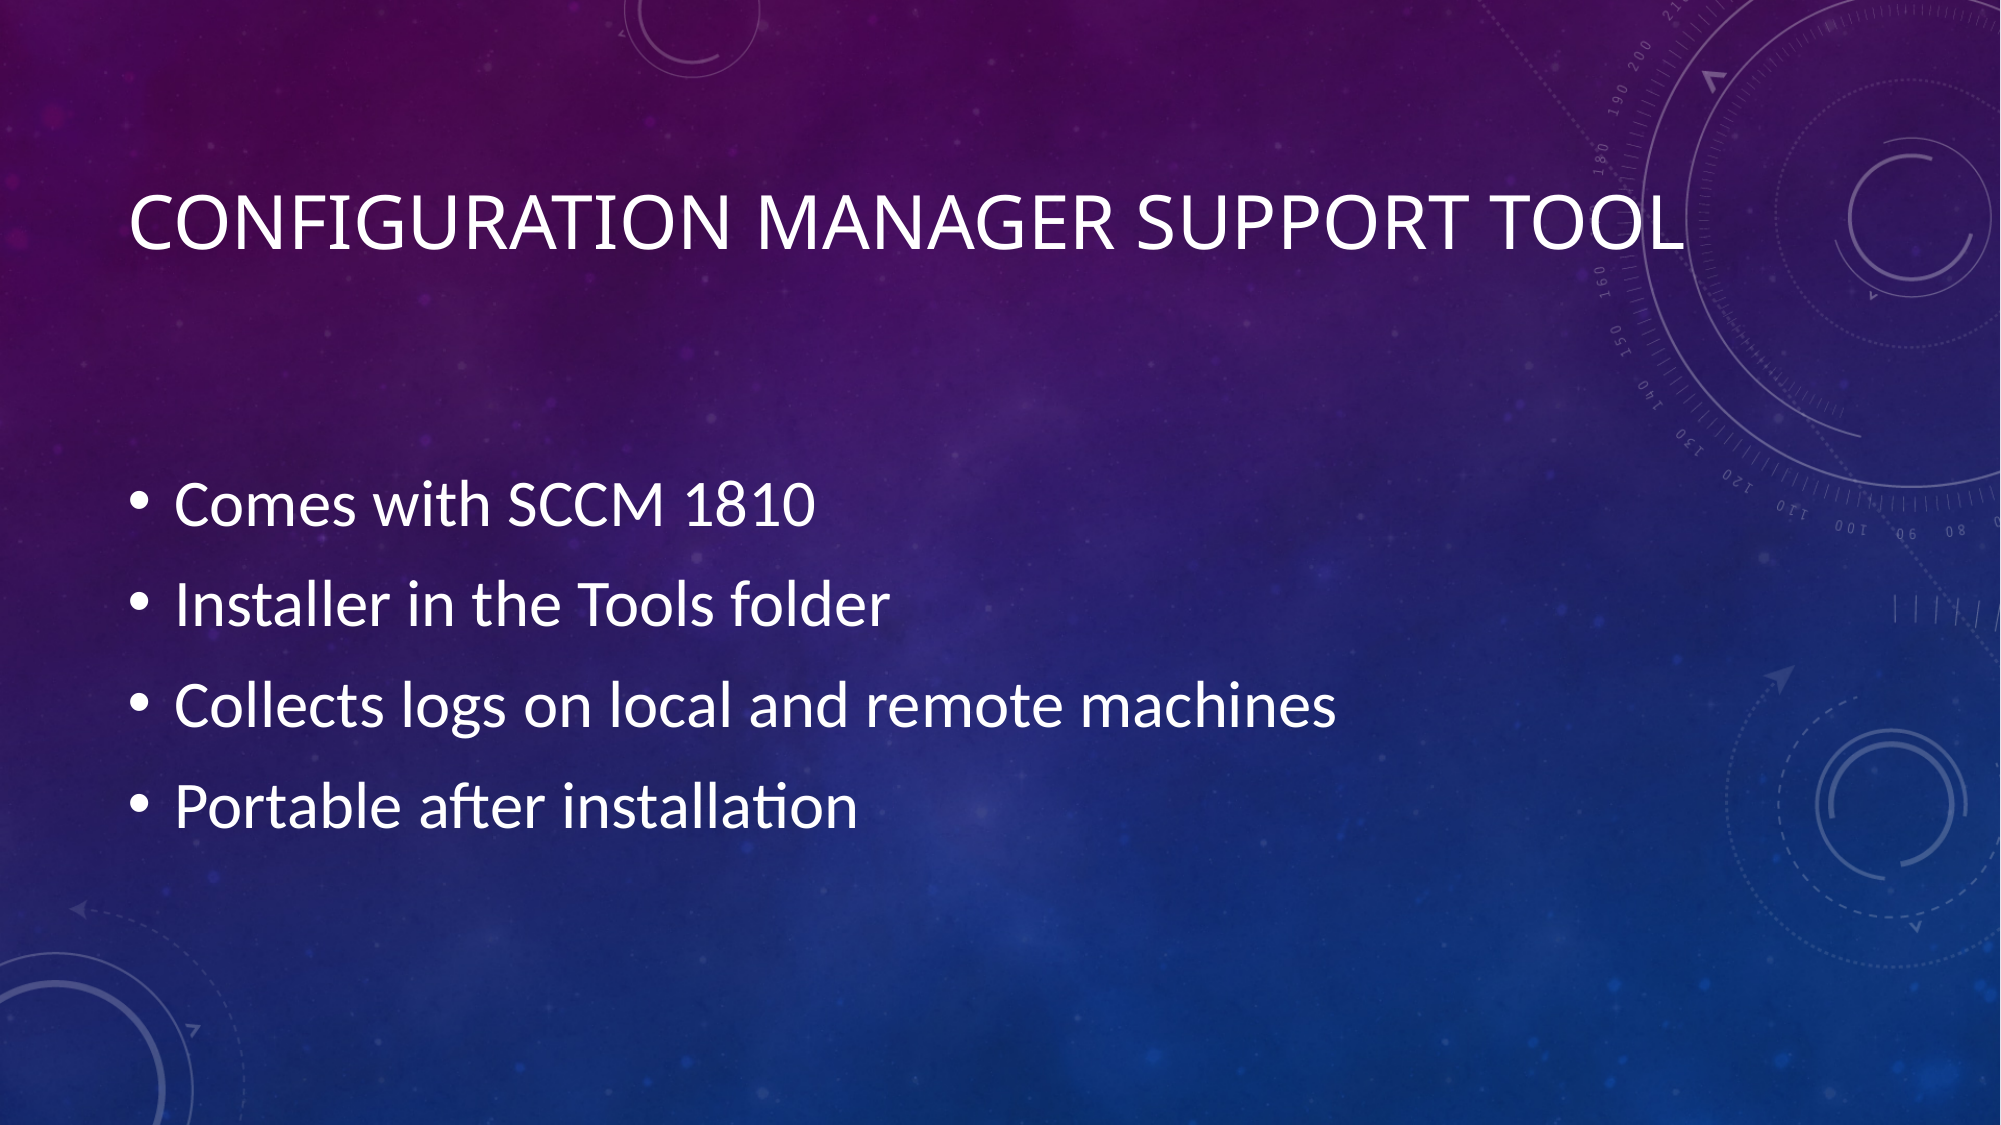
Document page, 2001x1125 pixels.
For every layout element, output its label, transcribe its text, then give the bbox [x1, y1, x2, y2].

list Comes with SCCM 1810 Installer in the Tools folder Collects logs on local and remote machines Portable after installation [112, 351, 1775, 950]
title Configuration Manager Support Tool [112, 99, 1775, 339]
picture [0, 0, 2001, 1125]
